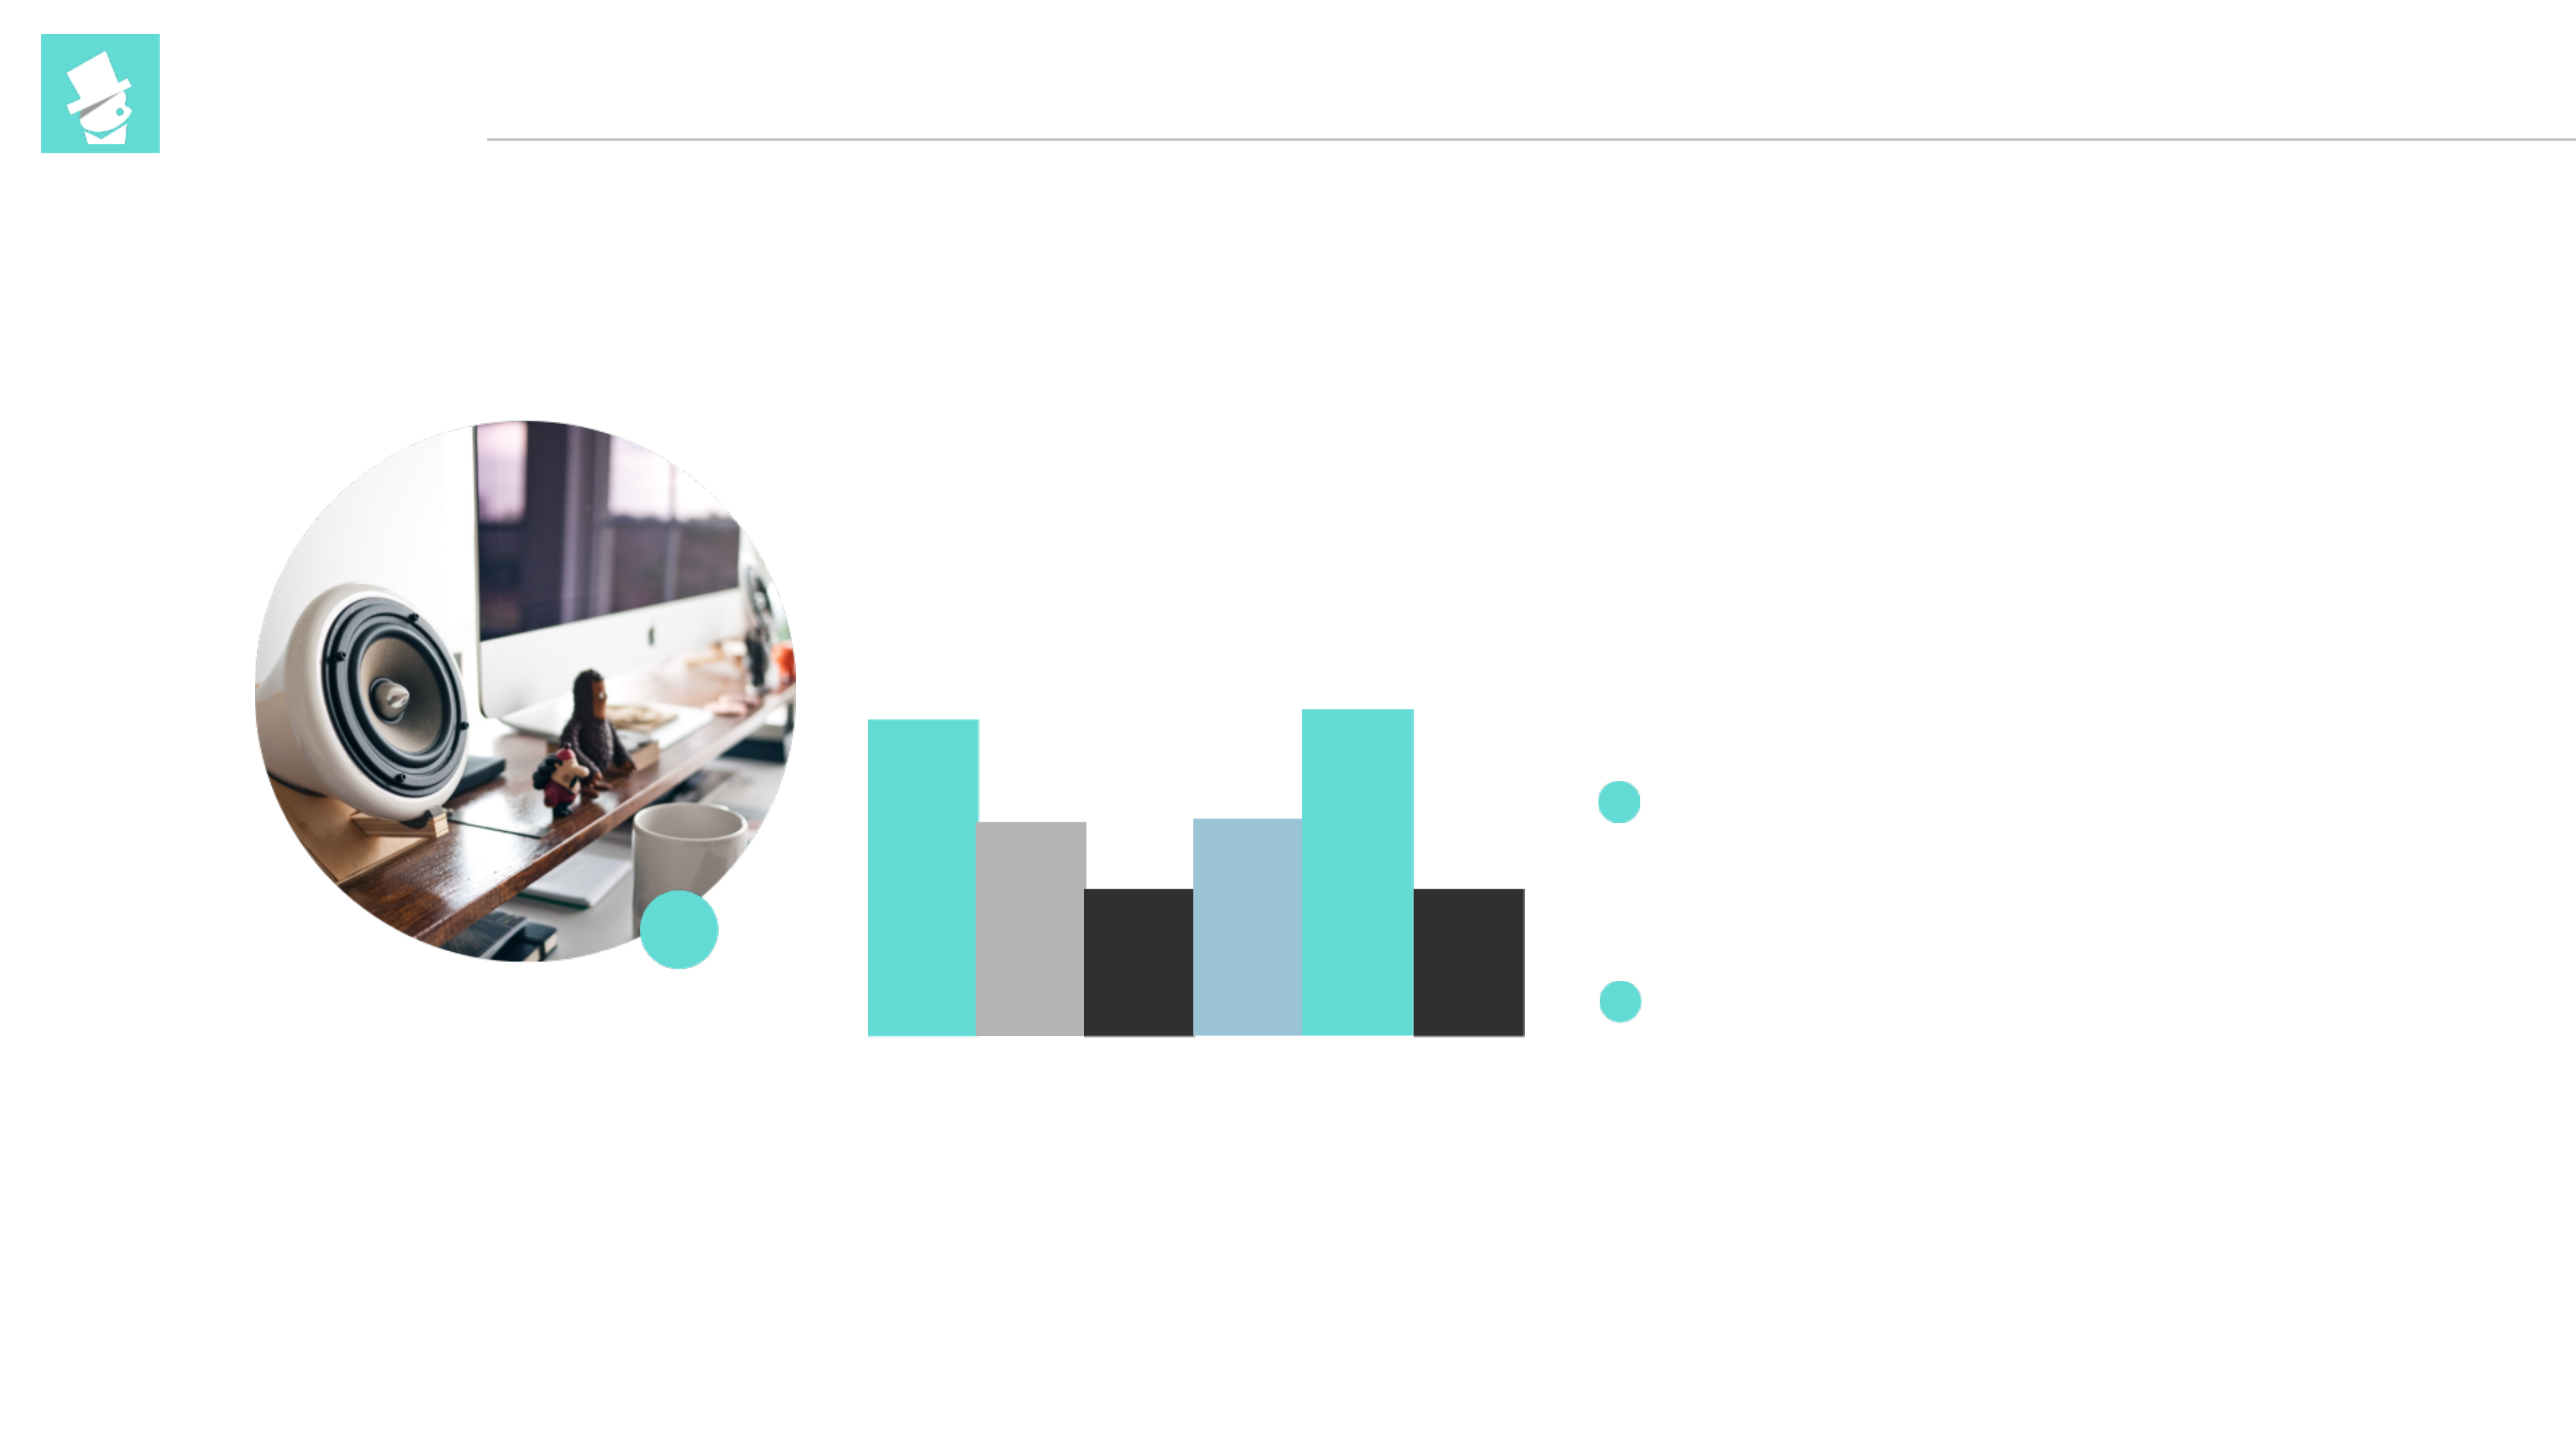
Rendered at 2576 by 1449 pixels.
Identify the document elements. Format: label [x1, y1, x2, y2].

picture [255, 416, 796, 971]
picture [1598, 781, 1640, 823]
picture [1599, 980, 1642, 1024]
picture [486, 138, 2576, 142]
picture [41, 34, 160, 153]
picture [867, 709, 1525, 1037]
